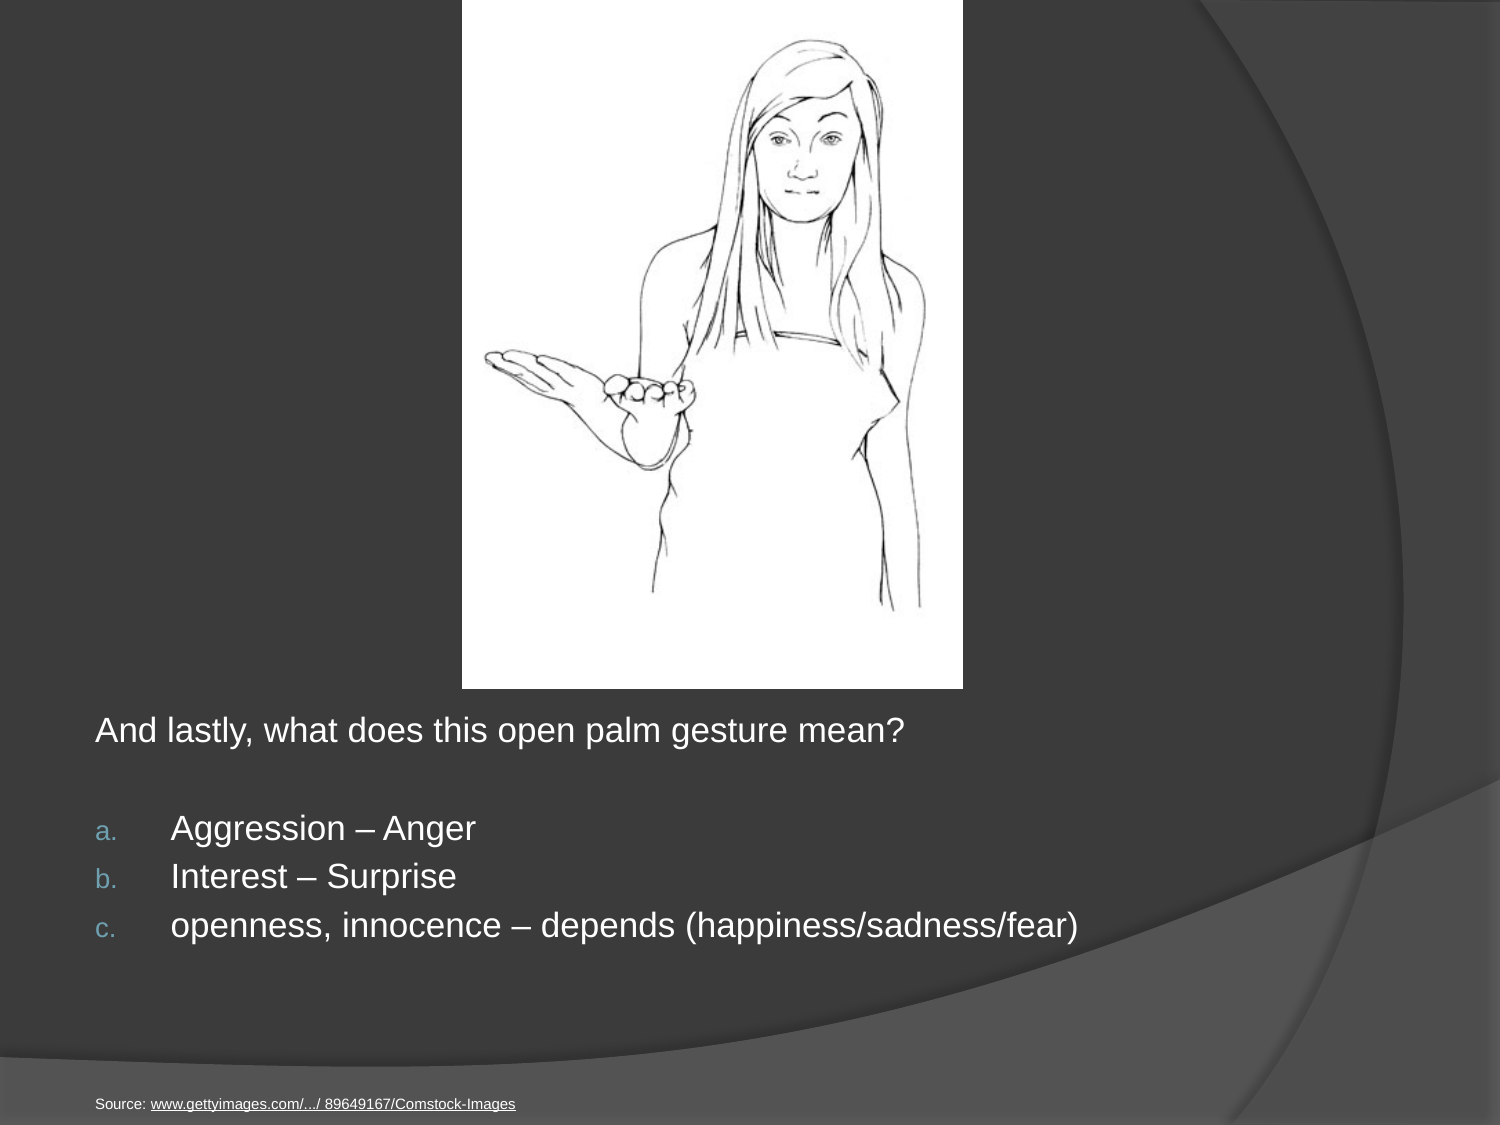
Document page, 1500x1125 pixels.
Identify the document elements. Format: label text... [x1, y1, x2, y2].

list And lastly, what does this open palm gesture mean? Aggression – Anger Interest – Surprise openness, innocence – depends (happiness/sadness/fear) Source: www.gettyimages.com/.../ 89649167/Comstock-Images [75, 699, 1300, 1125]
picture [462, 0, 963, 689]
